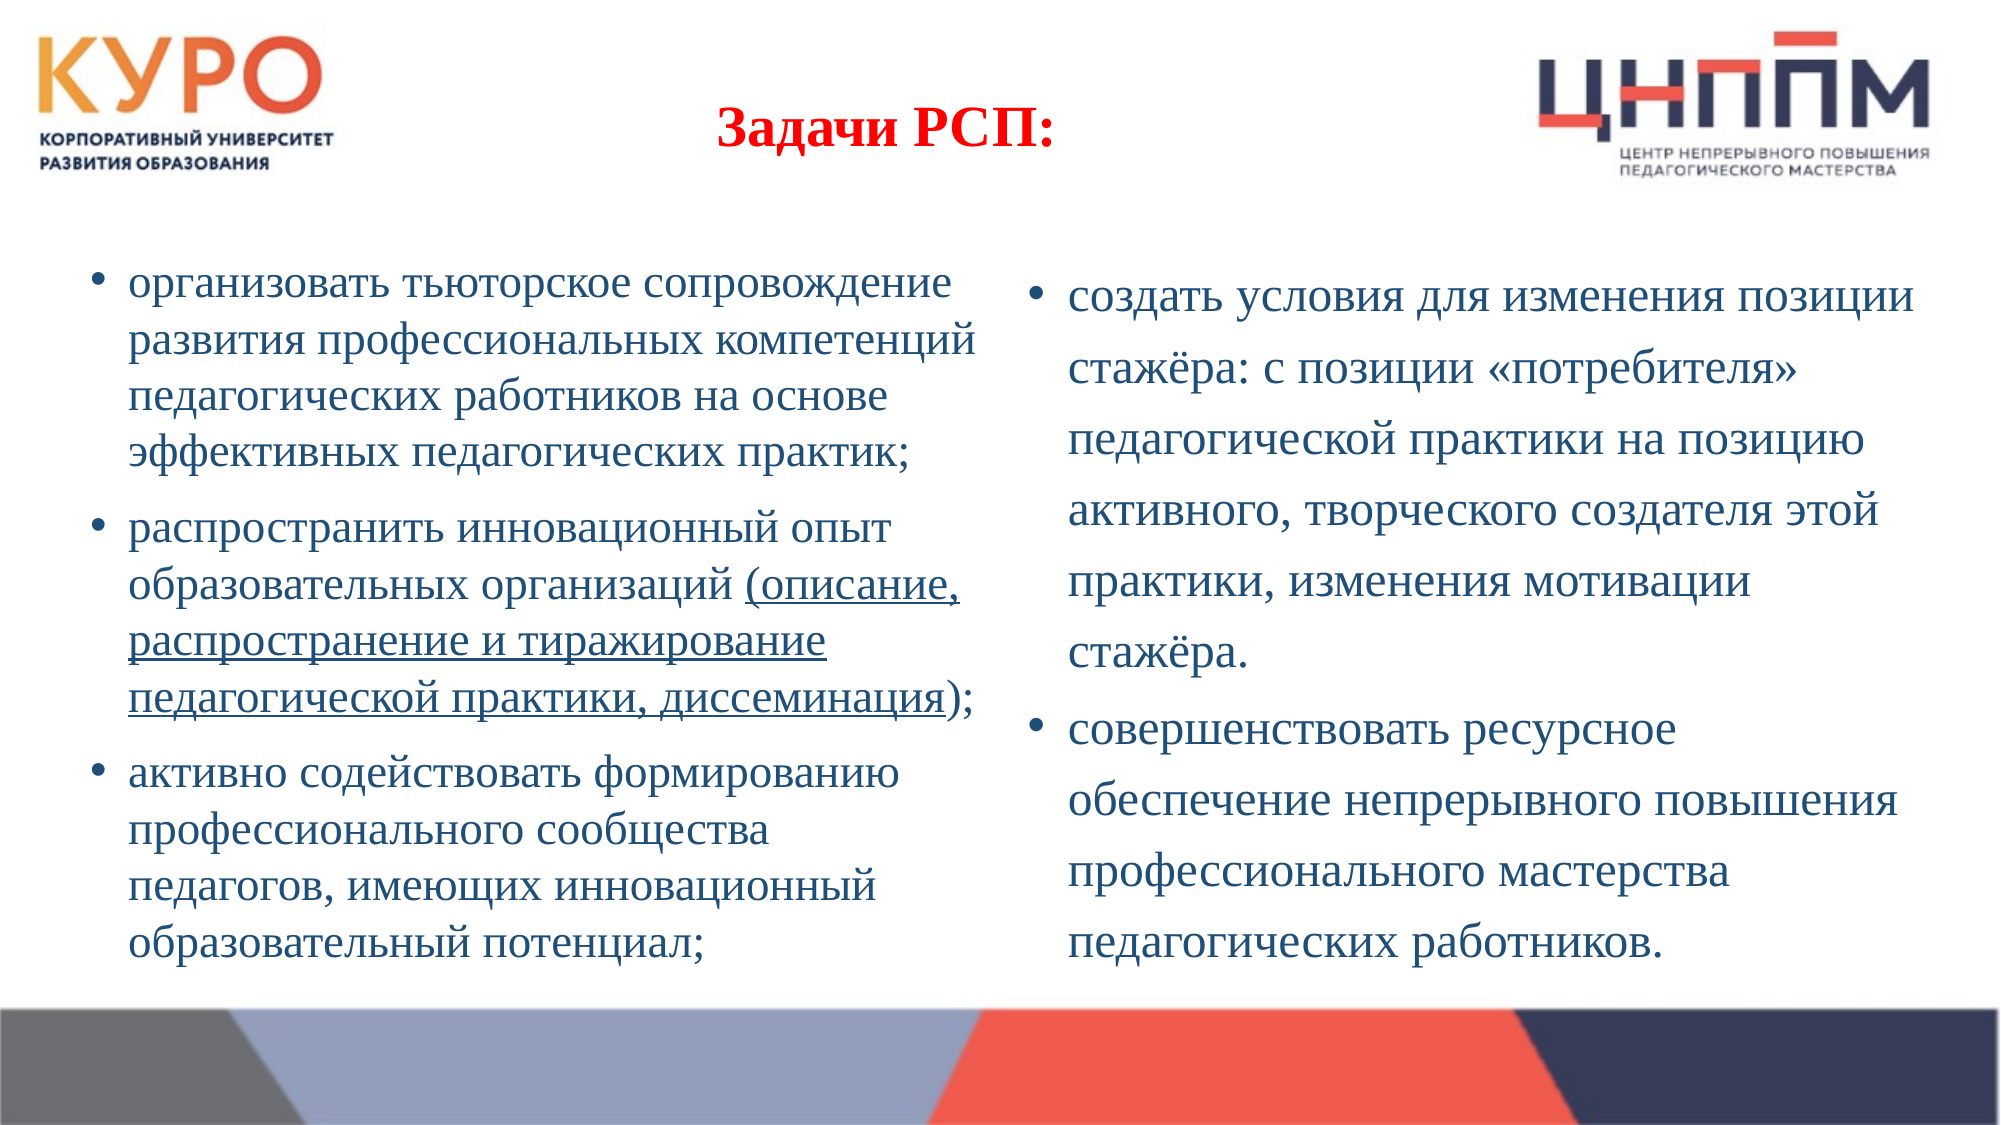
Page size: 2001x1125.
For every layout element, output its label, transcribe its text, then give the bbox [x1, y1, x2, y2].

list создать условия для изменения позиции стажёра: с позиции «потребителя» педагогической практики на позицию активного, творческого создателя этой практики, изменения мотивации стажёра. совершенствовать ресурсное обеспечение непрерывного повышения профессионального мастерства педагогических работников. [1012, 243, 1946, 1014]
title Задачи РСП: [137, 59, 1637, 196]
picture [0, 0, 2001, 1125]
list организовать тьюторское сопровождение развития профессиональных компетенций педагогических работников на основе эффективных педагогических практик; распространить инновационный опыт образовательных организаций (описание, распространение и тиражирование педагогической практики, диссеминация); активно содействовать формированию профессионального сообщества педагогов, имеющих инновационный образовательный потенциал; [75, 243, 1000, 1014]
